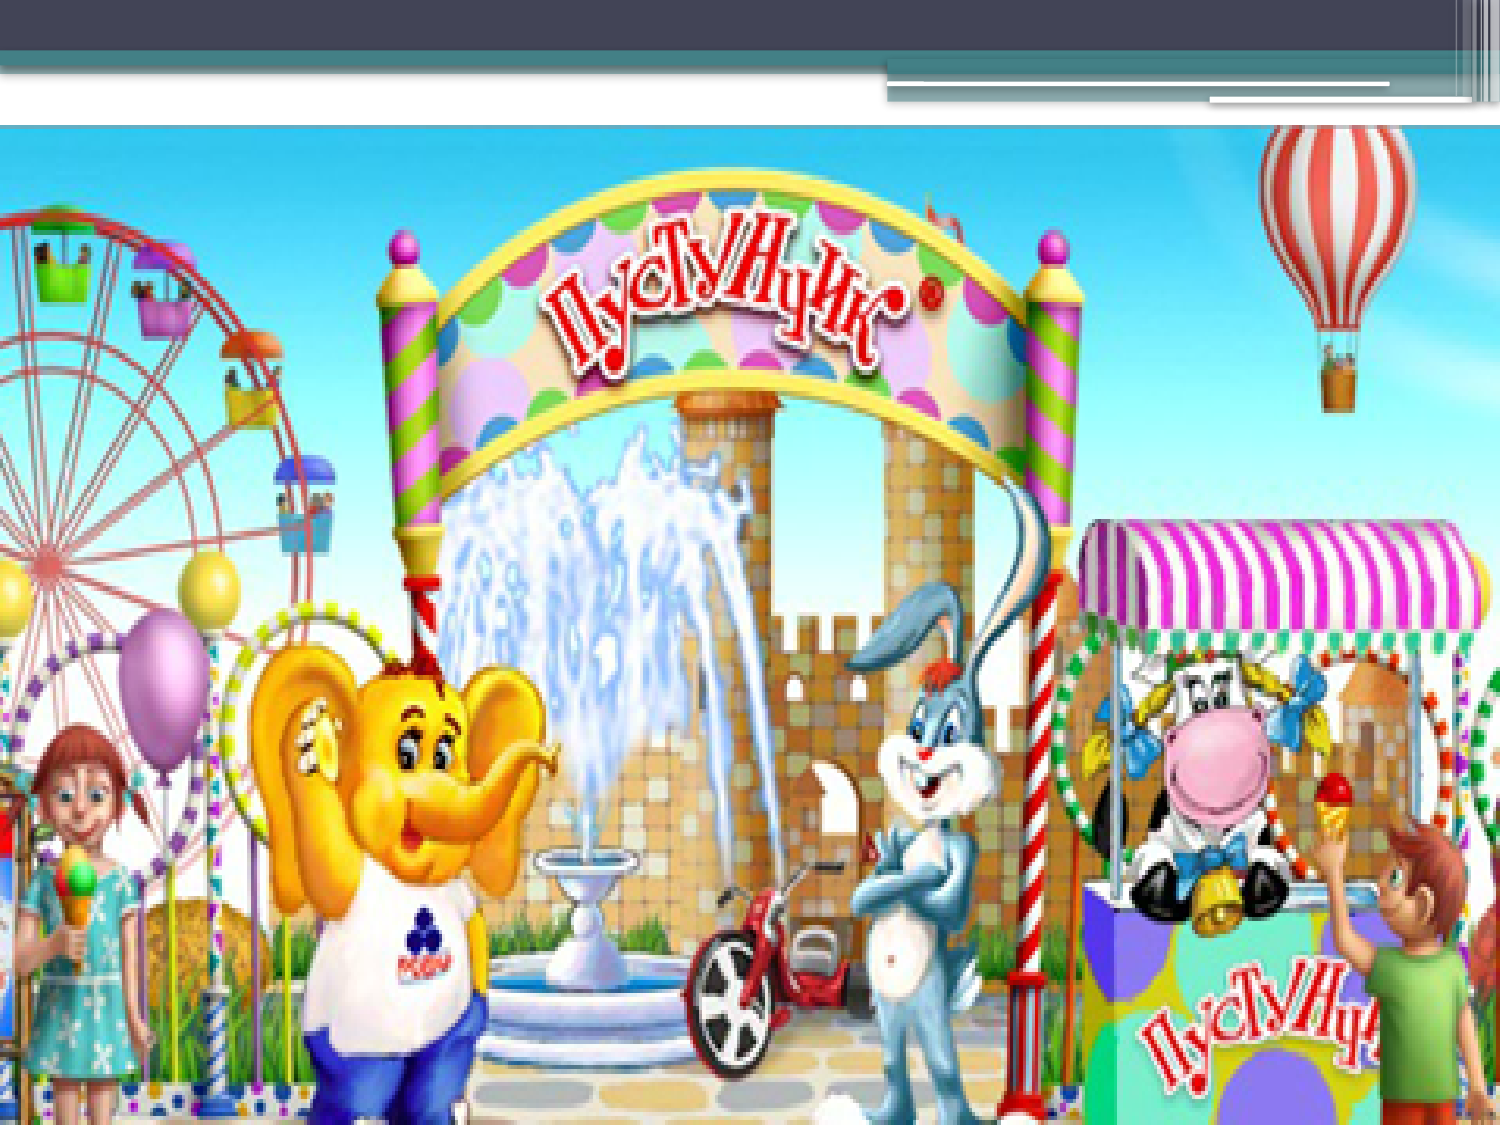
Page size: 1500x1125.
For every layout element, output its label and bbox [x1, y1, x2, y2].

list [0, 125, 1500, 1125]
